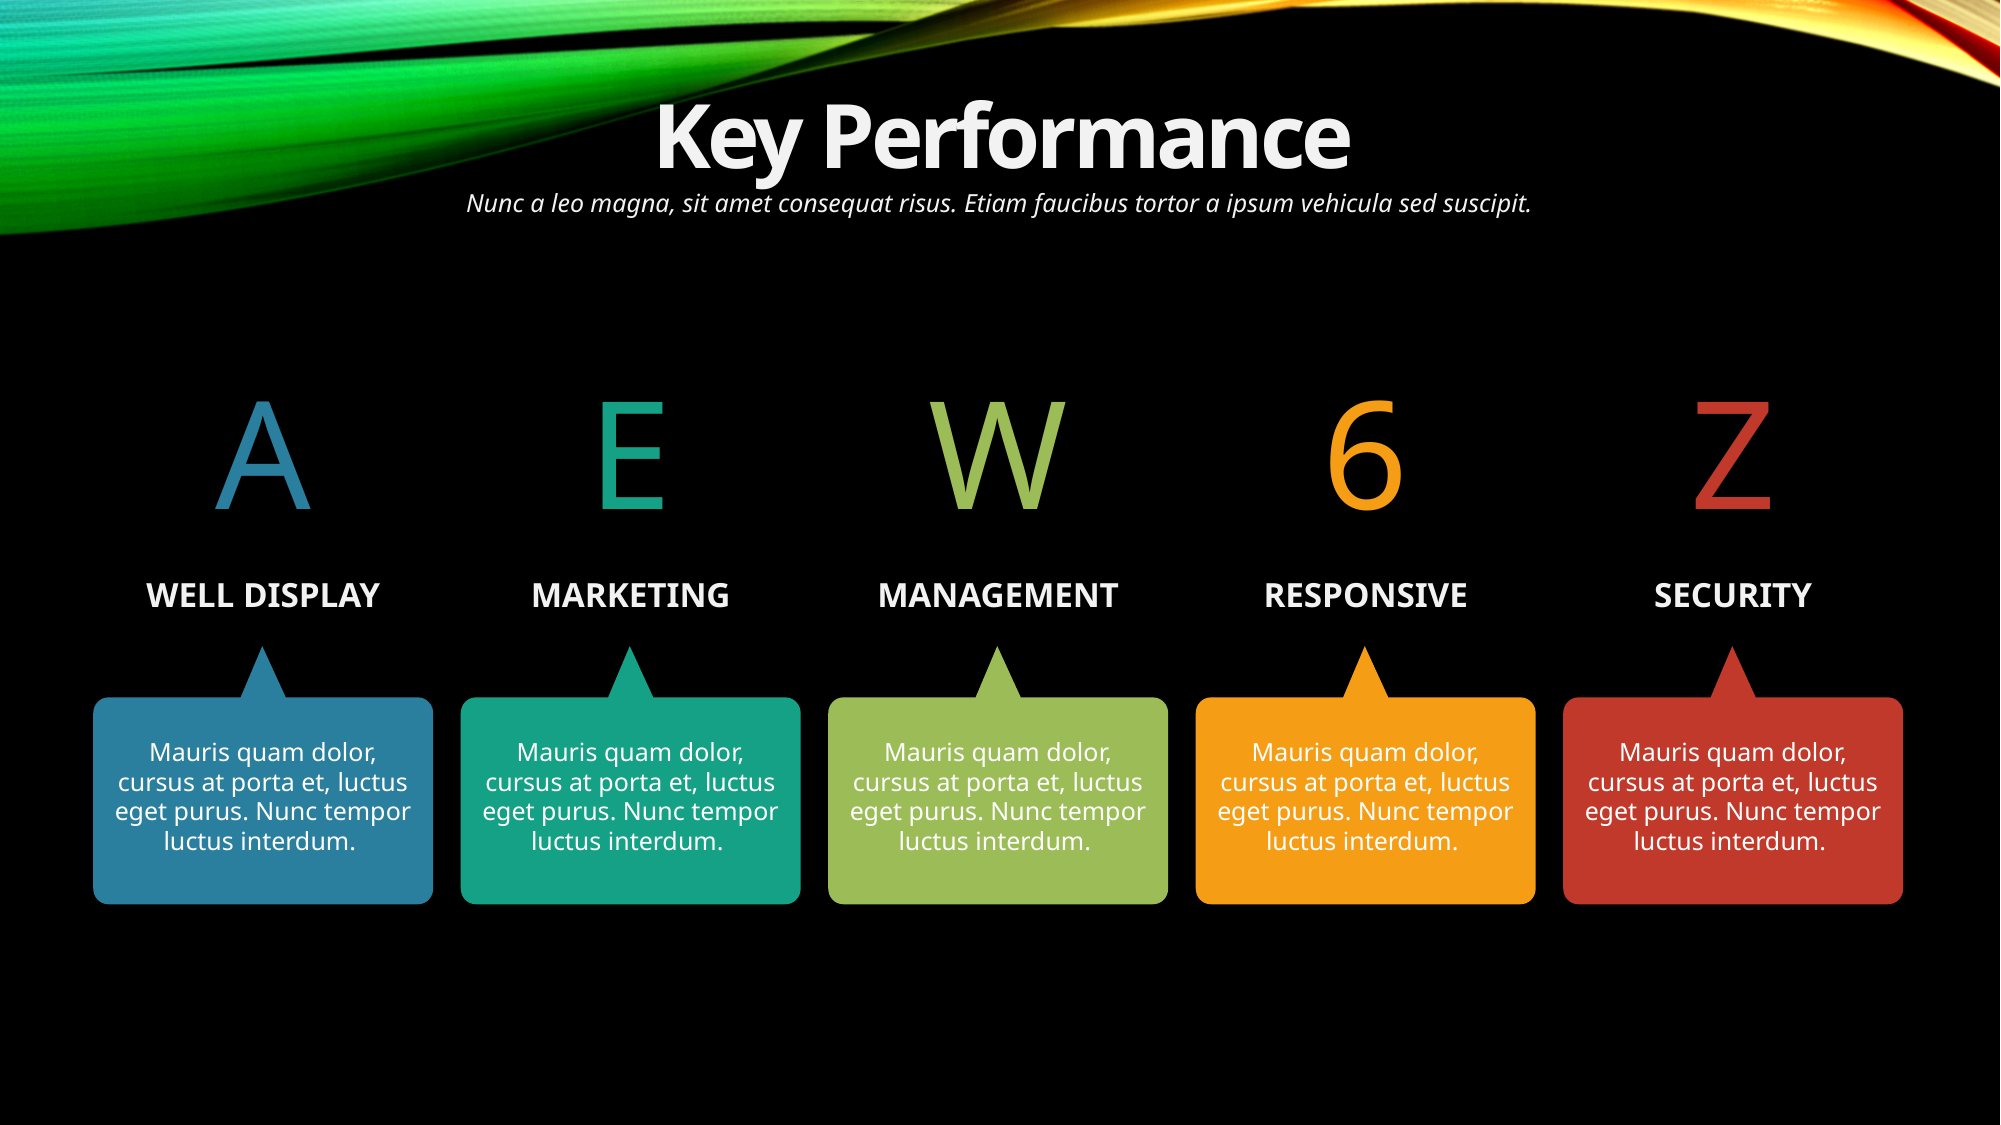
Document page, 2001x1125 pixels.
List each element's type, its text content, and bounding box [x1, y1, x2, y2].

text_box Nunc a leo magna, sit amet consequat risus. Etiam faucibus tortor a ipsum vehicula sed suscipit. [123, 182, 1884, 223]
text_box MANAGEMENT [842, 569, 1155, 620]
text_box Mauris quam dolor, cursus at porta et, luctus eget purus. Nunc tempor luctus interdum. [1195, 646, 1536, 905]
text_box 6 [1307, 351, 1424, 547]
text_box Mauris quam dolor, cursus at porta et, luctus eget purus. Nunc tempor luctus interdum. [460, 646, 801, 905]
text_box Mauris quam dolor, cursus at porta et, luctus eget purus. Nunc tempor luctus interdum. [1563, 646, 1904, 905]
text_box Mauris quam dolor, cursus at porta et, luctus eget purus. Nunc tempor luctus interdum. [93, 646, 434, 905]
picture [0, 0, 2000, 237]
text_box SECURITY [1577, 569, 1890, 620]
text_box MARKETING [474, 569, 787, 620]
text_box W [913, 351, 1083, 547]
text_box E [574, 351, 688, 547]
text_box RESPONSIVE [1209, 569, 1522, 620]
text_box Key Performance [642, 74, 1365, 182]
text_box Z [1675, 351, 1791, 547]
text_box Mauris quam dolor, cursus at porta et, luctus eget purus. Nunc tempor luctus interdum. [828, 646, 1169, 905]
text_box A [200, 351, 326, 547]
text_box WELL DISPLAY [107, 569, 420, 620]
